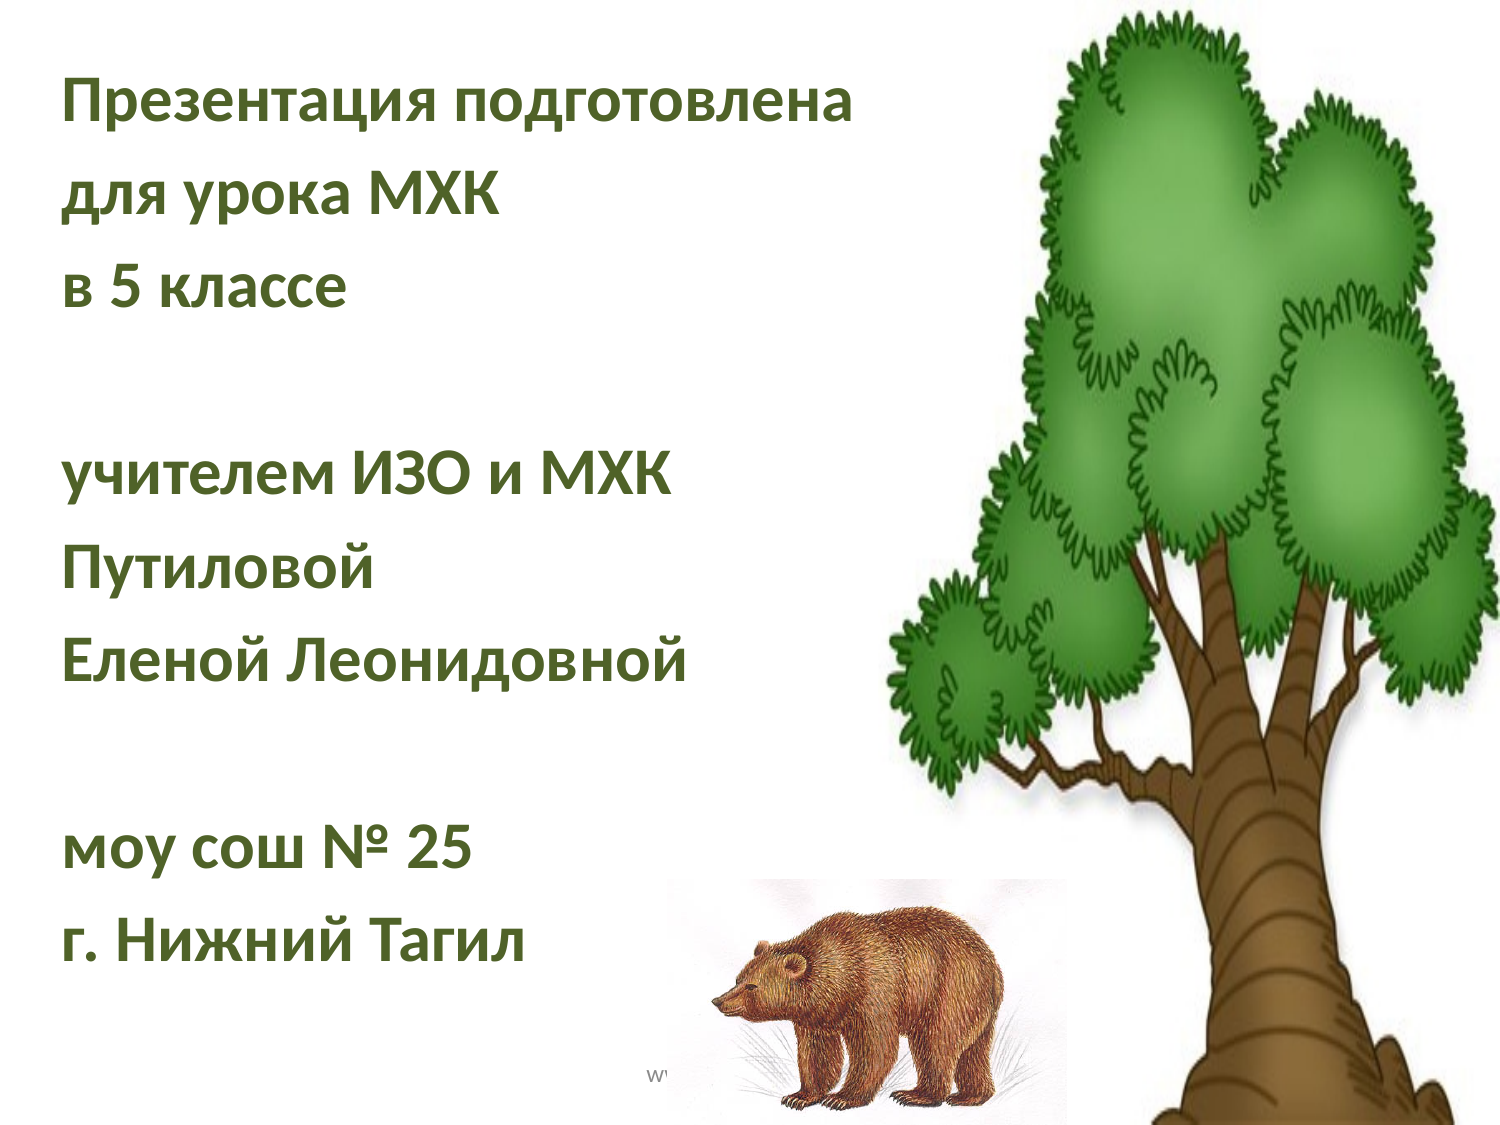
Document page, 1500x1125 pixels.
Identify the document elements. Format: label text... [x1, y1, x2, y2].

list Презентация подготовлена для урока МХК в 5 классе учителем ИЗО и МХК Путиловой Еленой Леонидовной моу сош № 25 г. Нижний Тагил [46, 46, 873, 1005]
picture [667, 0, 1500, 1125]
footer www.sliderpoint.org [512, 1042, 662, 1103]
